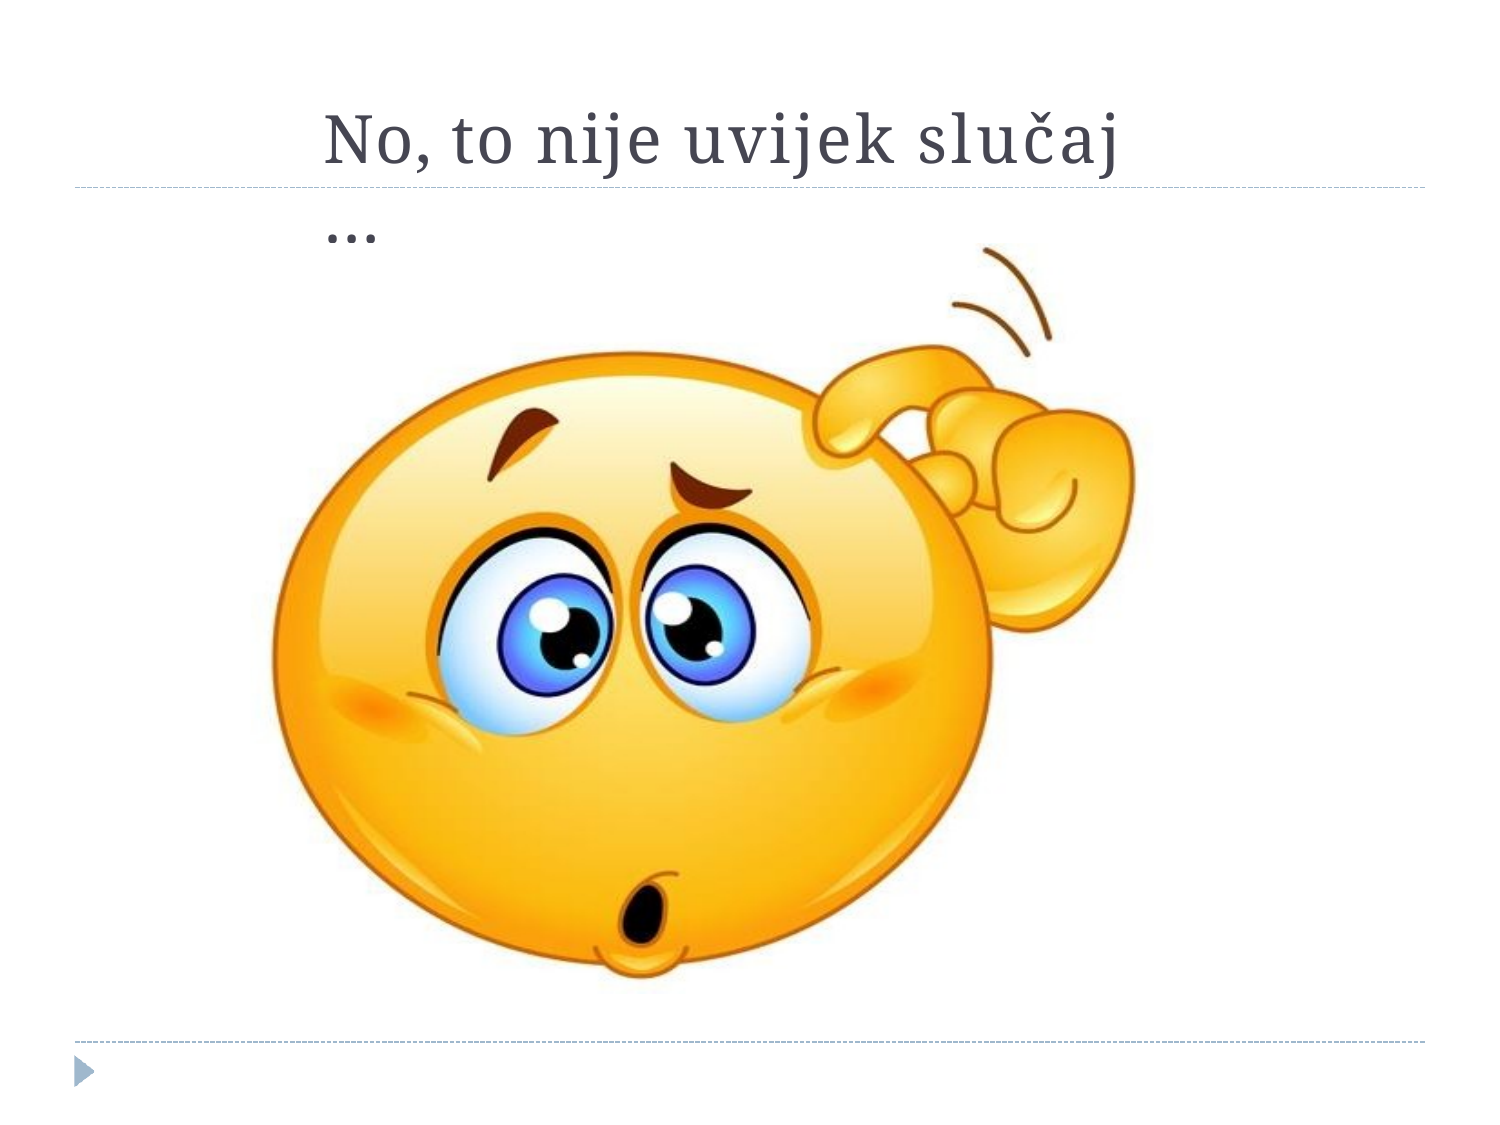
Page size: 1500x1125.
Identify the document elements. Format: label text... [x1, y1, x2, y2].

text_box [250, 243, 1154, 994]
text_box [74, 1055, 95, 1087]
title No, to nije uvijek slučaj … [321, 94, 1179, 285]
